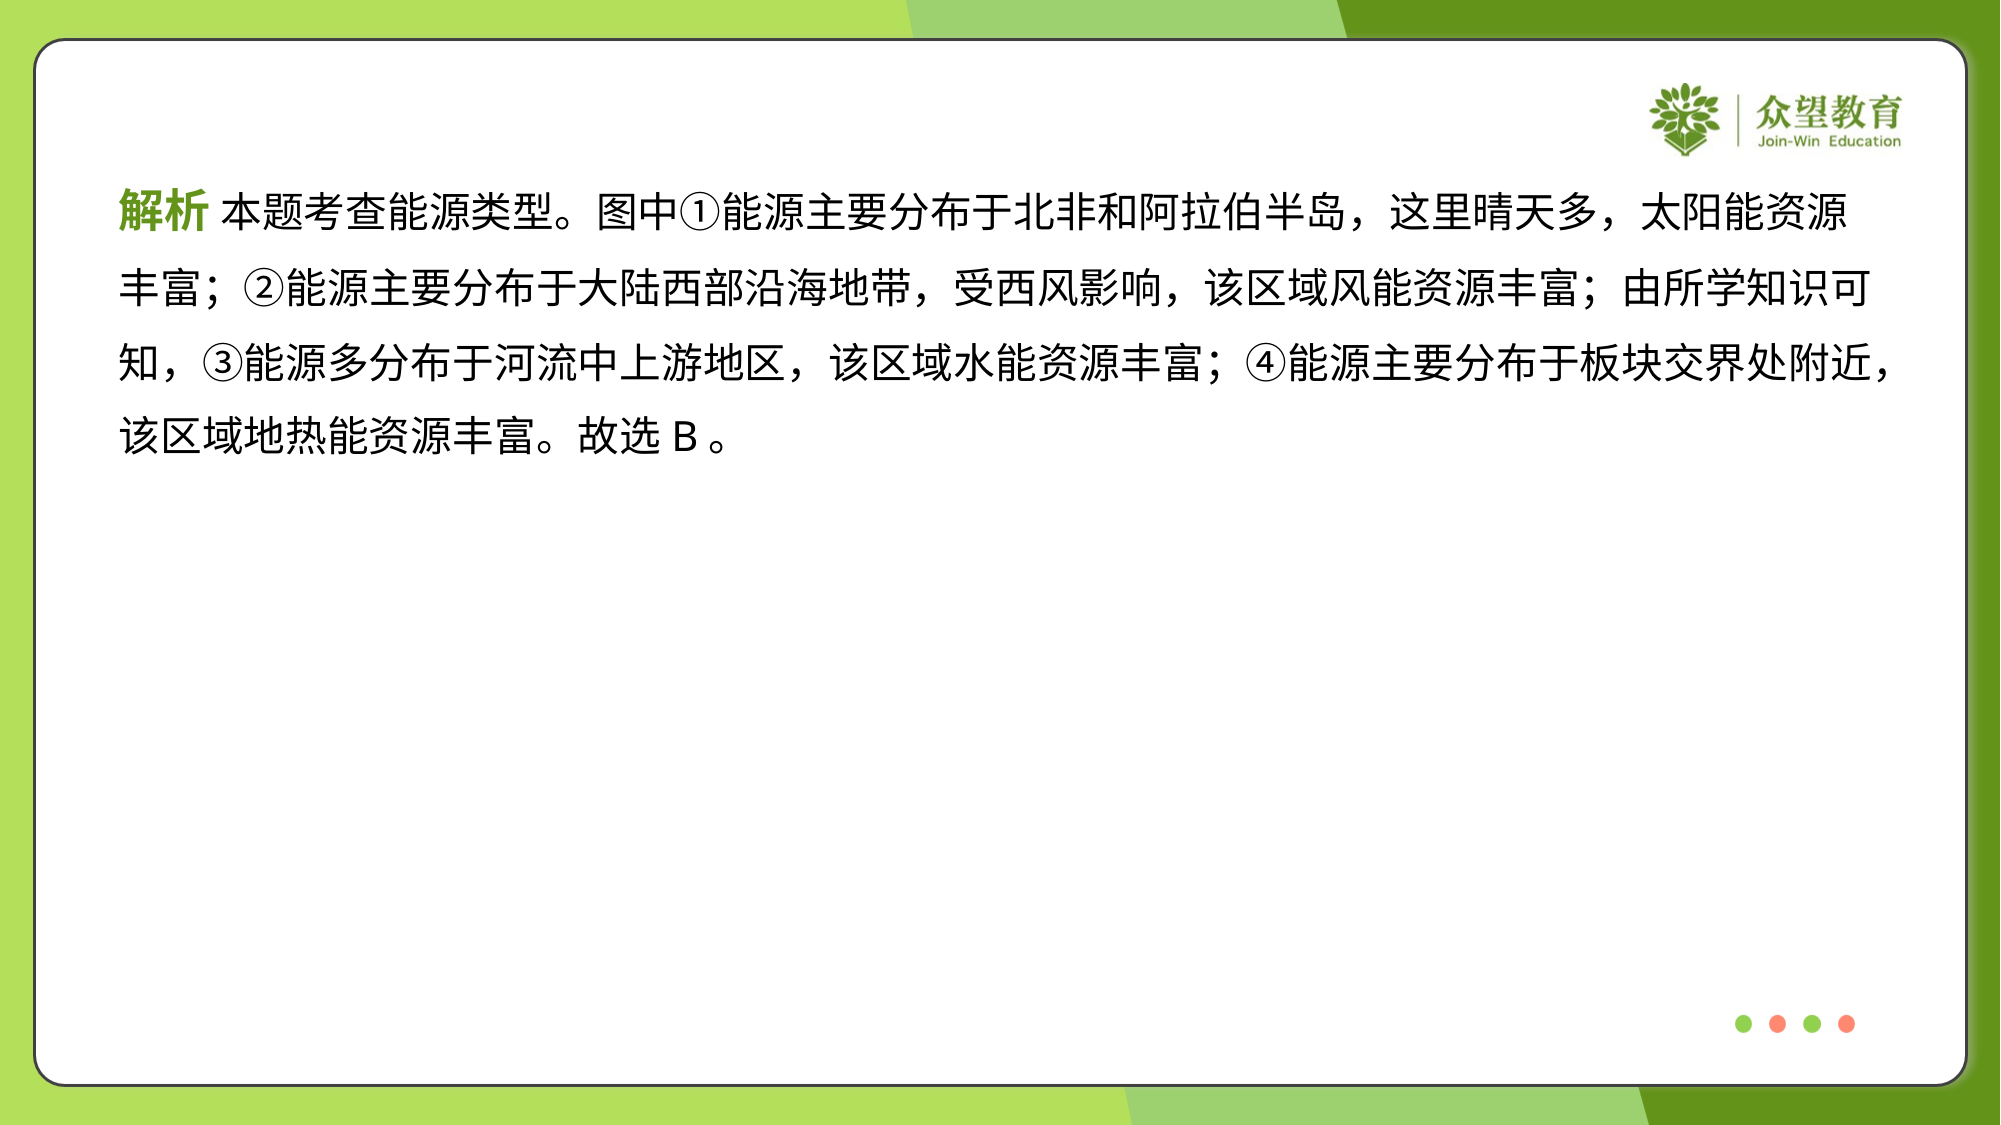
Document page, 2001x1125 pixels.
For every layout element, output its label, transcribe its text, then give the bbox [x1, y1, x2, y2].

text_box 解析 本题考查能源类型。图中①能源主要分布于北非和阿拉伯半岛，这里晴天多，太阳能资源 丰富；②能源主要分布于大陆西部沿海地带，受西风影响，该区域风能资源丰富；由所学知识可 知，③能源多分布于河流中上游地区，该区域水能资源丰富；④能源主要分布于板块交界处附近， 该区域地热能资源丰富。故选B。 [118, 159, 1883, 452]
picture [0, 0, 2000, 1125]
